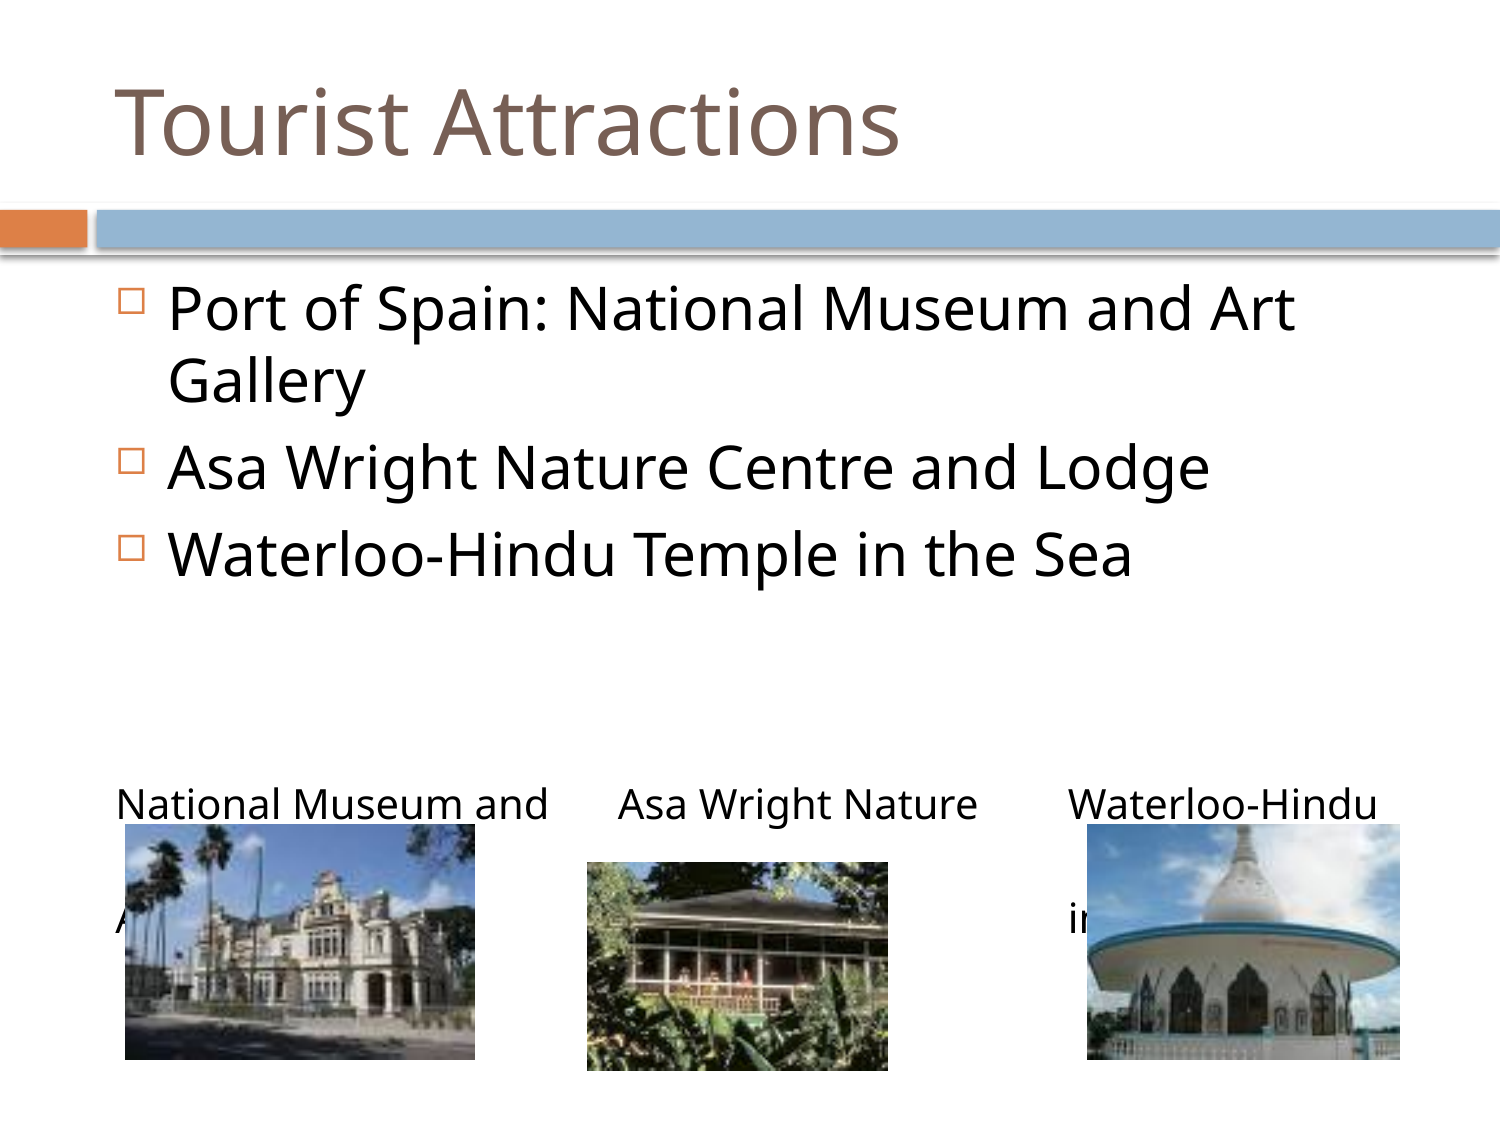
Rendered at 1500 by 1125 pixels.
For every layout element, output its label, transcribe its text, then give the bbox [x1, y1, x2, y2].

picture [587, 862, 888, 1071]
title Tourist Attractions [99, 37, 1438, 201]
list Port of Spain: National Museum and Art Gallery Asa Wright Nature Centre and Lodge Waterloo-Hindu Temple in the Sea National Museum and Asa Wright Nature Waterloo-Hindu Temple Art Gallery and Lodge in the Sea [100, 262, 1439, 1006]
picture [124, 824, 476, 1061]
picture [1087, 824, 1401, 1061]
